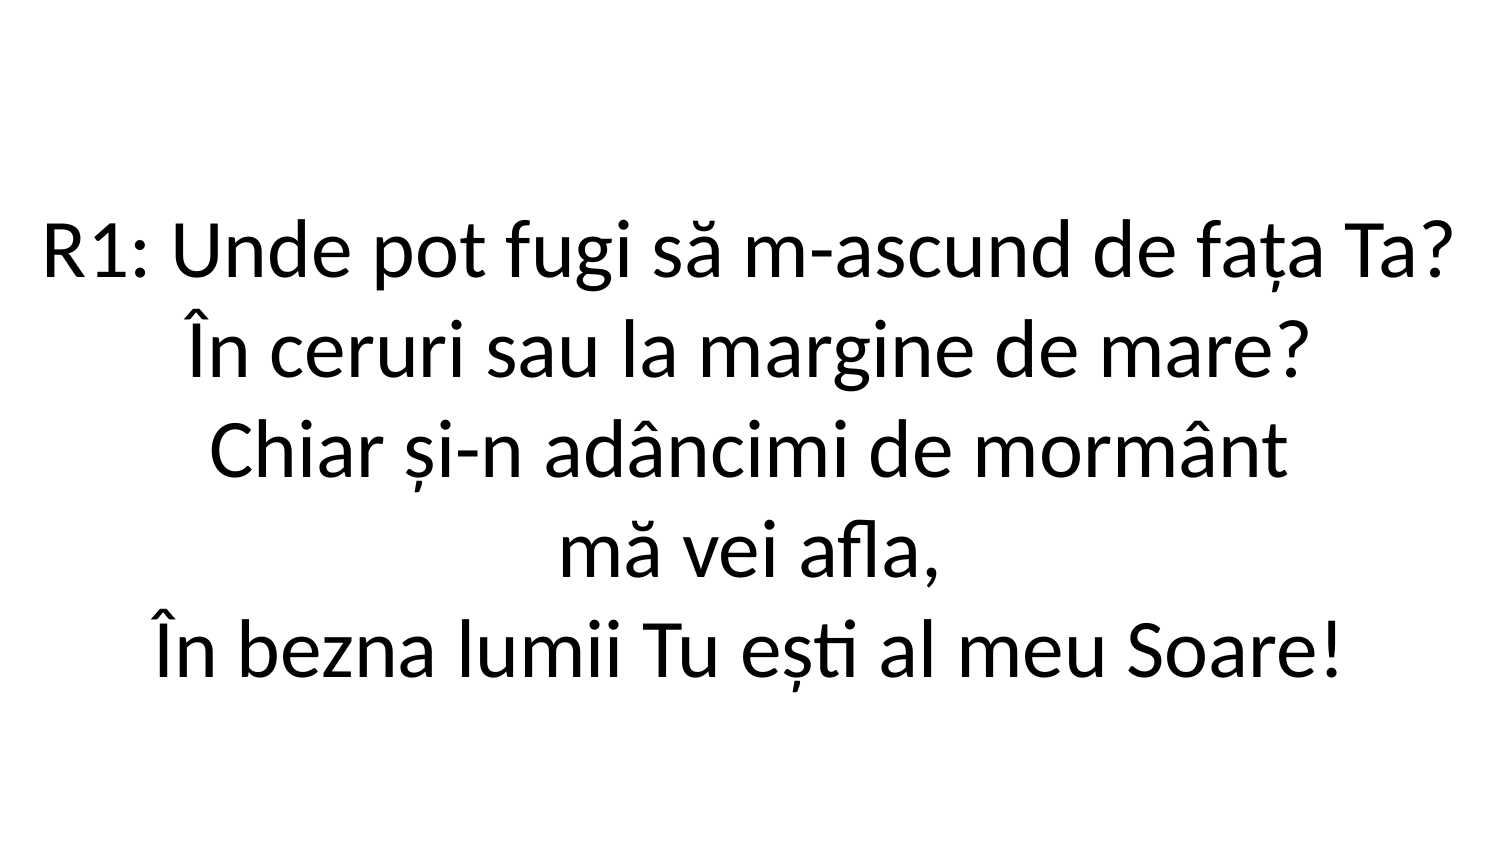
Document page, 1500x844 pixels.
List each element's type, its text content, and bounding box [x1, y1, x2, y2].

text_box R1: Unde pot fugi să m-ascund de fața Ta? În ceruri sau la margine de mare? Chiar și-n adâncimi de mormânt mă vei afla, În bezna lumii Tu ești al meu Soare! [27, 142, 1473, 702]
